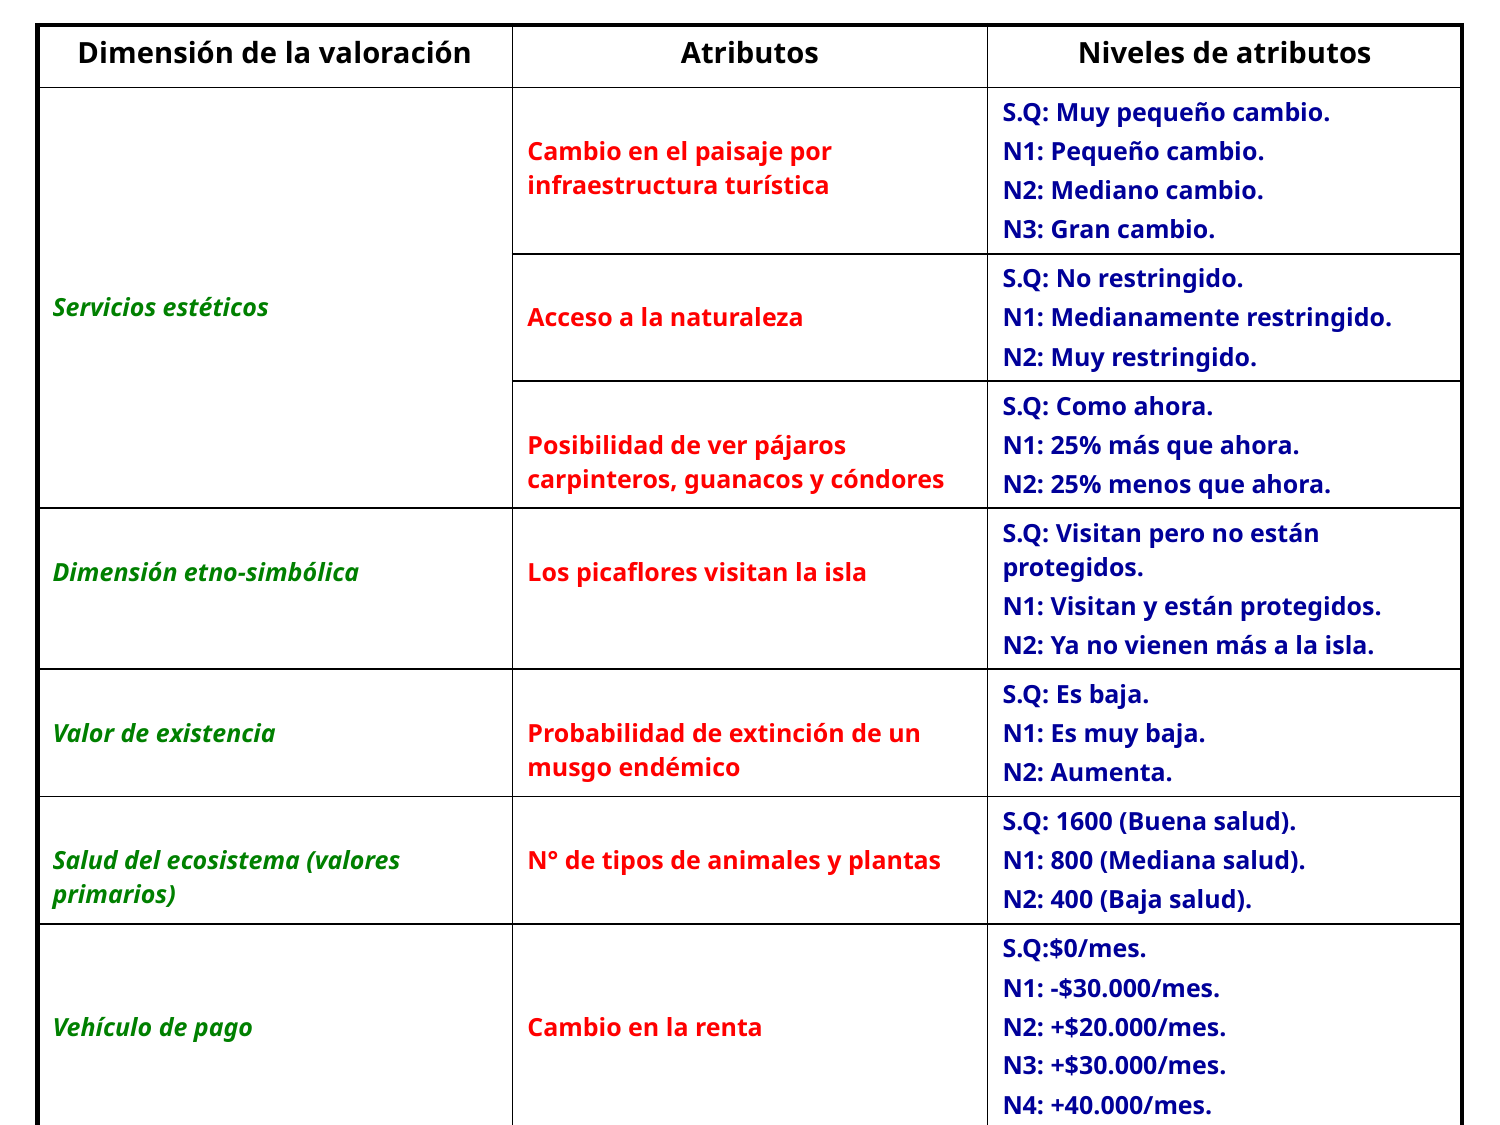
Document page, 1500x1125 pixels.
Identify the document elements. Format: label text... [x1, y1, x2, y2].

table_cell S.Q: Es baja. N1: Es muy baja. N2: Aumenta. [988, 670, 1460, 796]
table_cell Salud del ecosistema (valores primarios) [40, 797, 512, 923]
table_cell Servicios estéticos [40, 88, 512, 507]
table_cell S.Q: Visitan pero no están protegidos. N1: Visitan y están protegidos. N2: Ya no vienen más a la isla. [988, 509, 1460, 668]
table_cell S.Q: Como ahora. N1: 25% más que ahora. N2: 25% menos que ahora. [988, 382, 1460, 507]
table_header Atributos [513, 27, 987, 87]
table_cell S.Q: Muy pequeño cambio. N1: Pequeño cambio. N2: Mediano cambio. N3: Gran cambio. [988, 88, 1460, 253]
table_cell Vehículo de pago [40, 925, 512, 1125]
table_cell Valor de existencia [40, 670, 512, 796]
table_cell Dimensión etno-simbólica [40, 509, 512, 668]
table_cell S.Q: 1600 (Buena salud). N1: 800 (Mediana salud). N2: 400 (Baja salud). [988, 797, 1460, 923]
table_cell Los picaflores visitan la isla [513, 509, 987, 668]
table_cell Cambio en el paisaje por infraestructura turística [513, 88, 987, 253]
table_cell S.Q:$0/mes. N1: -$30.000/mes. N2: +$20.000/mes. N3: +$30.000/mes. N4: +40.000/mes. [988, 925, 1460, 1125]
table_cell Acceso a la naturaleza [513, 255, 987, 380]
table_cell S.Q: No restringido. N1: Medianamente restringido. N2: Muy restringido. [988, 255, 1460, 380]
table_cell Probabilidad de extinción de un musgo endémico [513, 670, 987, 796]
table_cell Posibilidad de ver pájaros carpinteros, guanacos y cóndores [513, 382, 987, 507]
table_cell N° de tipos de animales y plantas [513, 797, 987, 923]
table_cell Cambio en la renta [513, 925, 987, 1125]
table_header Dimensión de la valoración [40, 27, 512, 87]
table_header Niveles de atributos [988, 27, 1460, 87]
